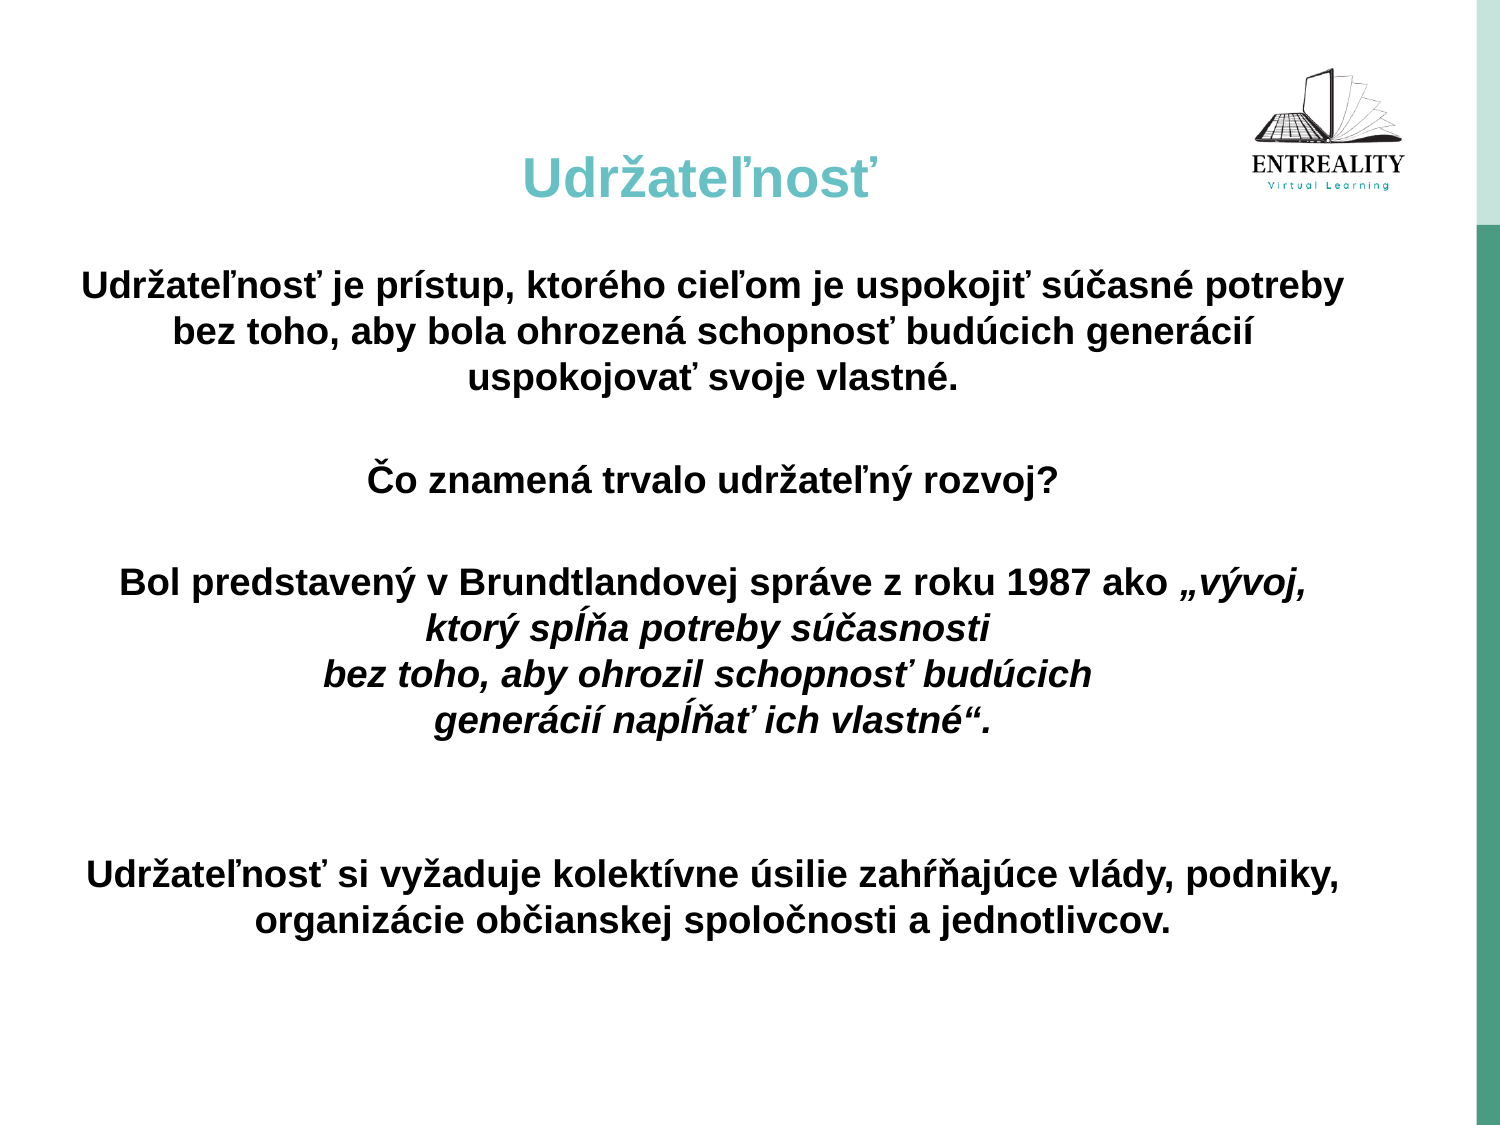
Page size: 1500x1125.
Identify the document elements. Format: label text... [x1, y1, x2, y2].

list Udržateľnosť je prístup, ktorého cieľom je uspokojiť súčasné potreby bez toho, aby bola ohrozená schopnosť budúcich generácií uspokojovať svoje vlastné. Čo znamená trvalo udržateľný rozvoj? Bol predstavený v Brundtlandovej správe z roku 1987 ako „vývoj, ktorý spĺňa potreby súčasnosti bez toho, aby ohrozil schopnosť budúcich generácií napĺňať ich vlastné“. Udržateľnosť si vyžaduje kolektívne úsilie zahŕňajúce vlády, podniky, organizácie občianskej spoločnosti a jednotlivcov. [61, 252, 1366, 1035]
picture [1198, 0, 1458, 259]
title Udržateľnosť [225, 85, 1175, 217]
